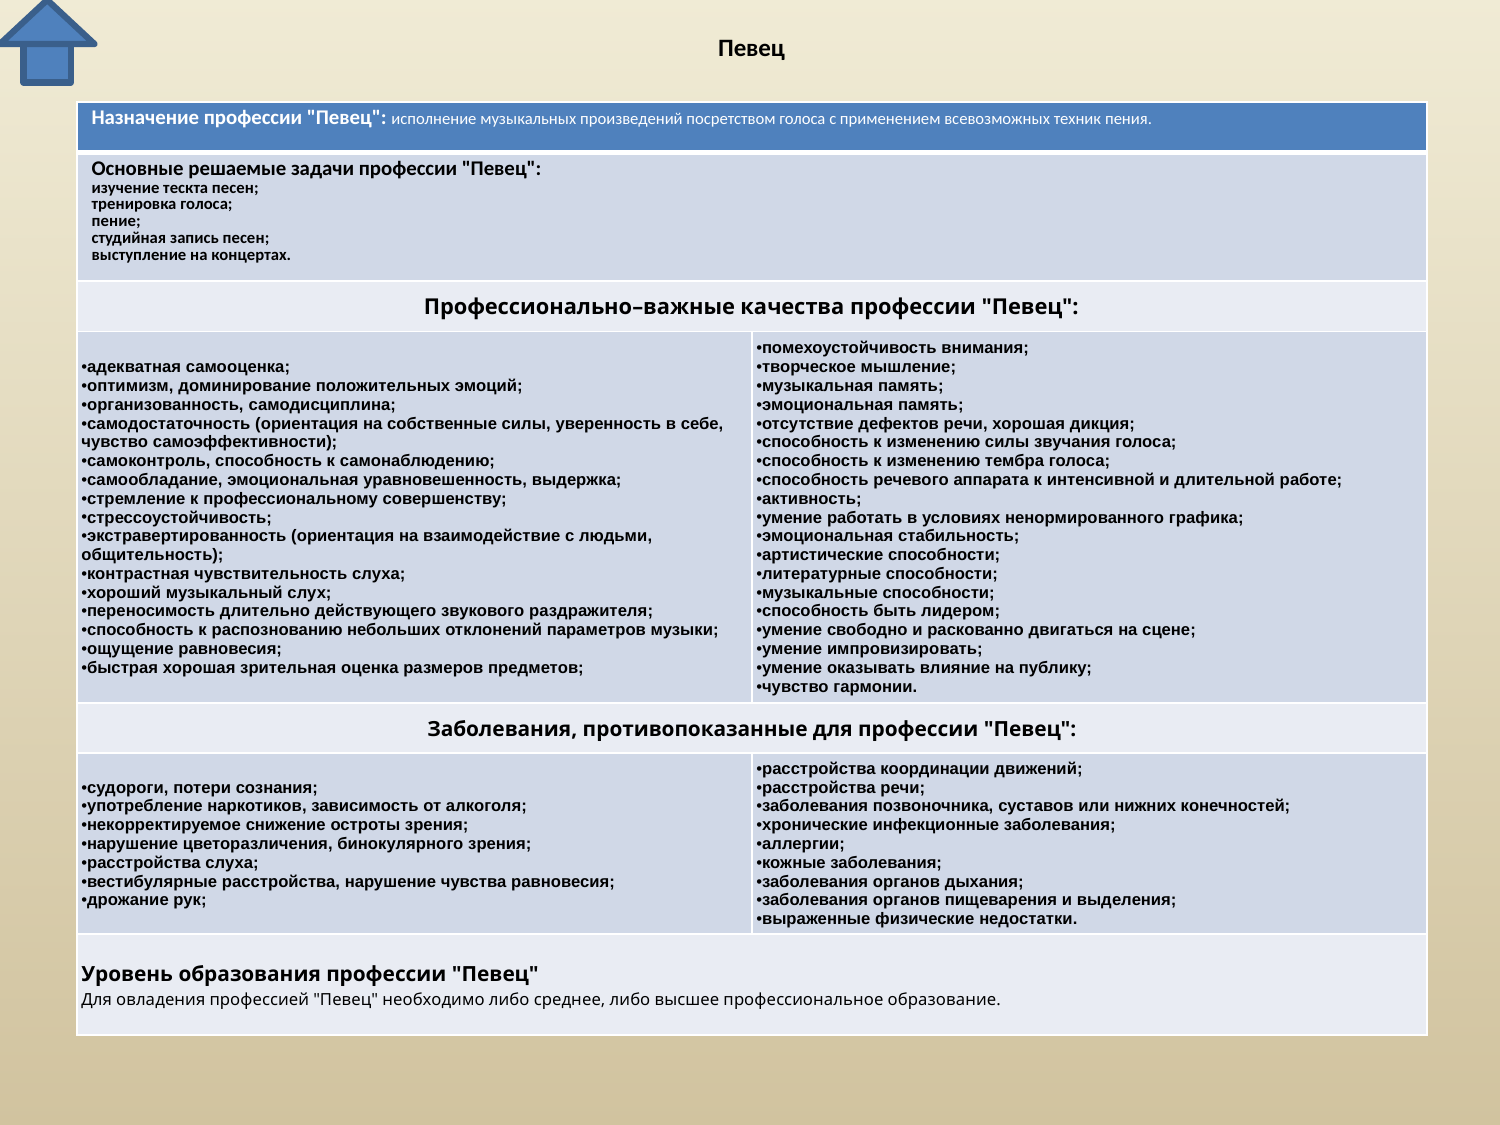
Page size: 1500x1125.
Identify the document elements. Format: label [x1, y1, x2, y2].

table_cell [753, 754, 1426, 933]
text_box [0, 0, 94, 82]
table_cell [78, 935, 1426, 1034]
table_cell [78, 754, 751, 933]
table_cell [78, 282, 1426, 331]
table_cell [78, 704, 1426, 752]
table_cell [78, 155, 1426, 280]
title [76, 0, 1427, 93]
table_cell [78, 332, 751, 702]
table_header [78, 103, 1426, 150]
table_cell [753, 332, 1426, 702]
